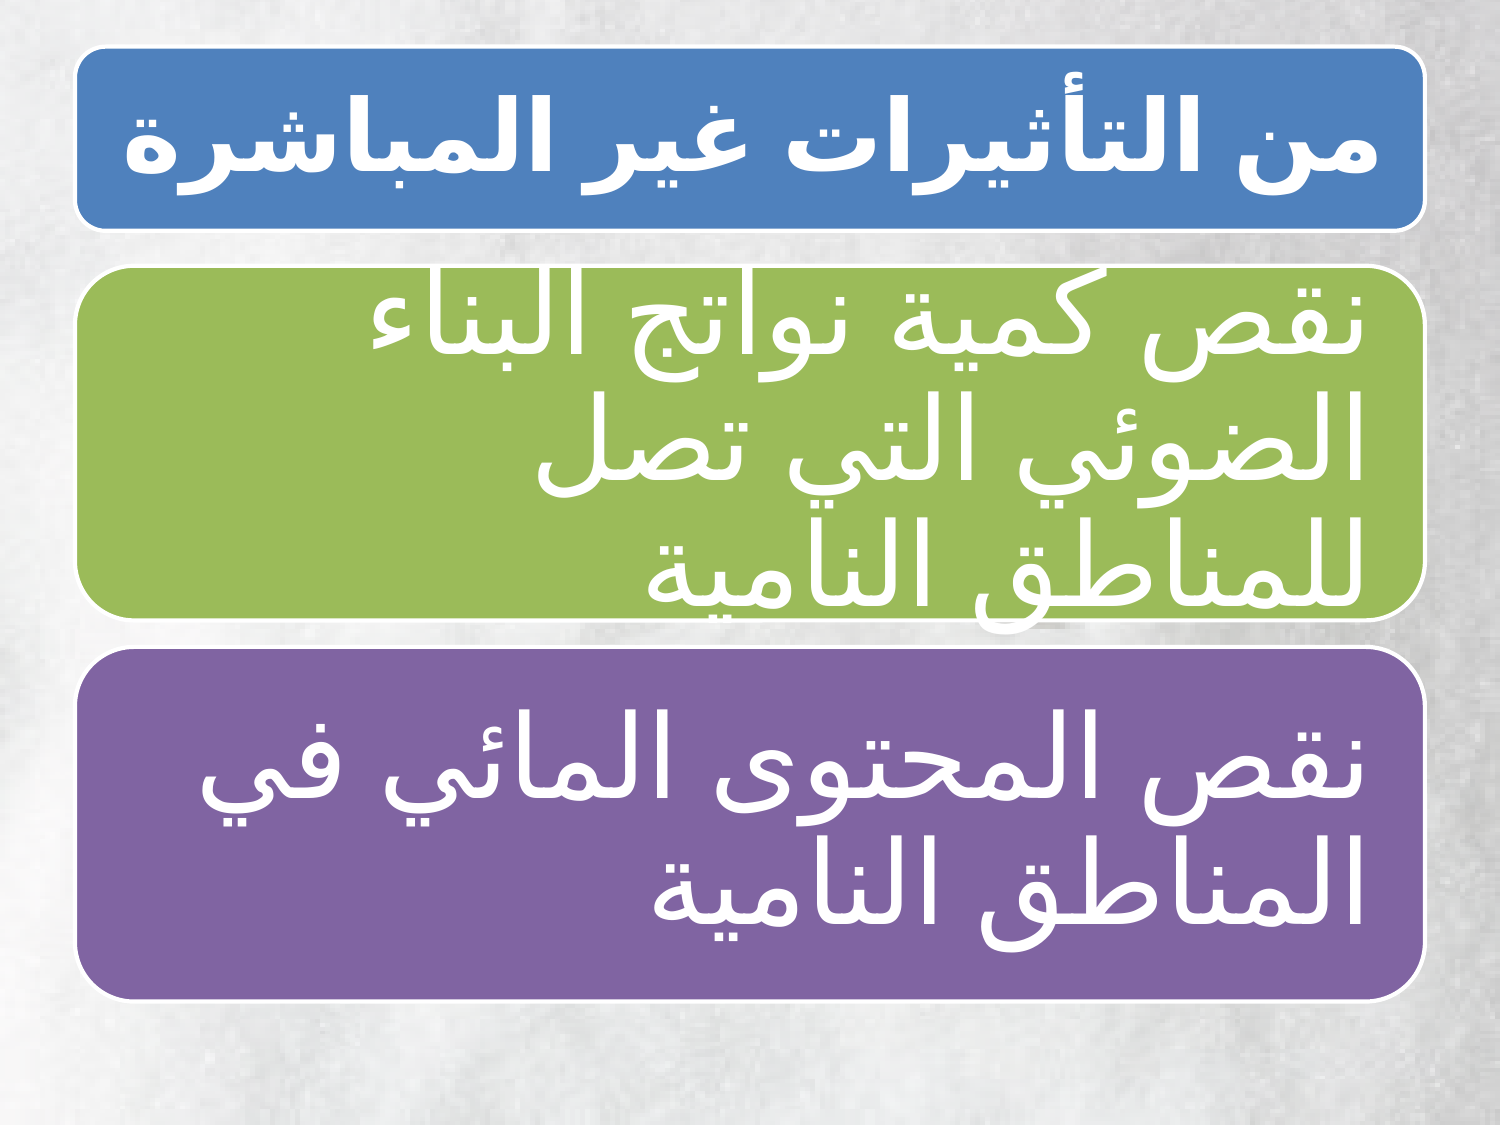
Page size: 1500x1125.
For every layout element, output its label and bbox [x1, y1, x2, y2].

list [74, 262, 1426, 1006]
text_box [74, 44, 1426, 233]
